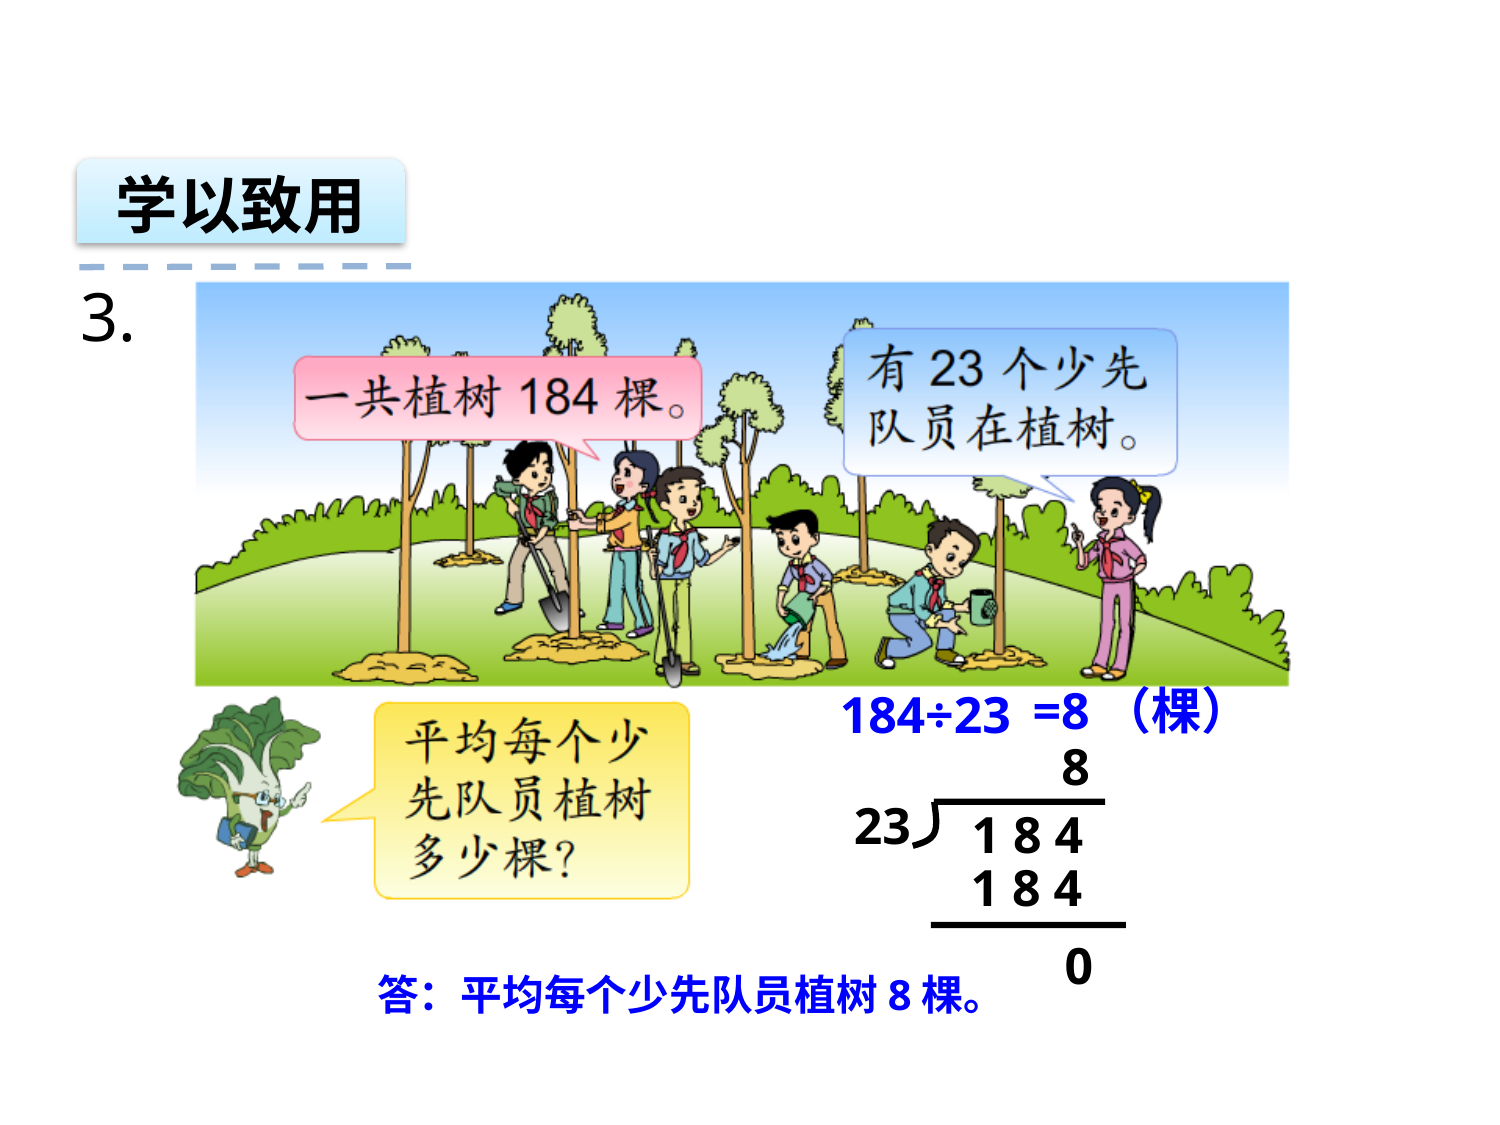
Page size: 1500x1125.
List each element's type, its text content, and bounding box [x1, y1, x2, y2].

text_box 学以致用 [76, 158, 406, 245]
text_box 0 [1049, 927, 1109, 1002]
text_box 1 8 4 [908, 913, 1145, 925]
text_box 答：平均每个少先队员植树8棵。 [362, 961, 1021, 1027]
text_box 3. [65, 267, 152, 362]
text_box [912, 801, 1106, 847]
picture [174, 278, 1294, 906]
